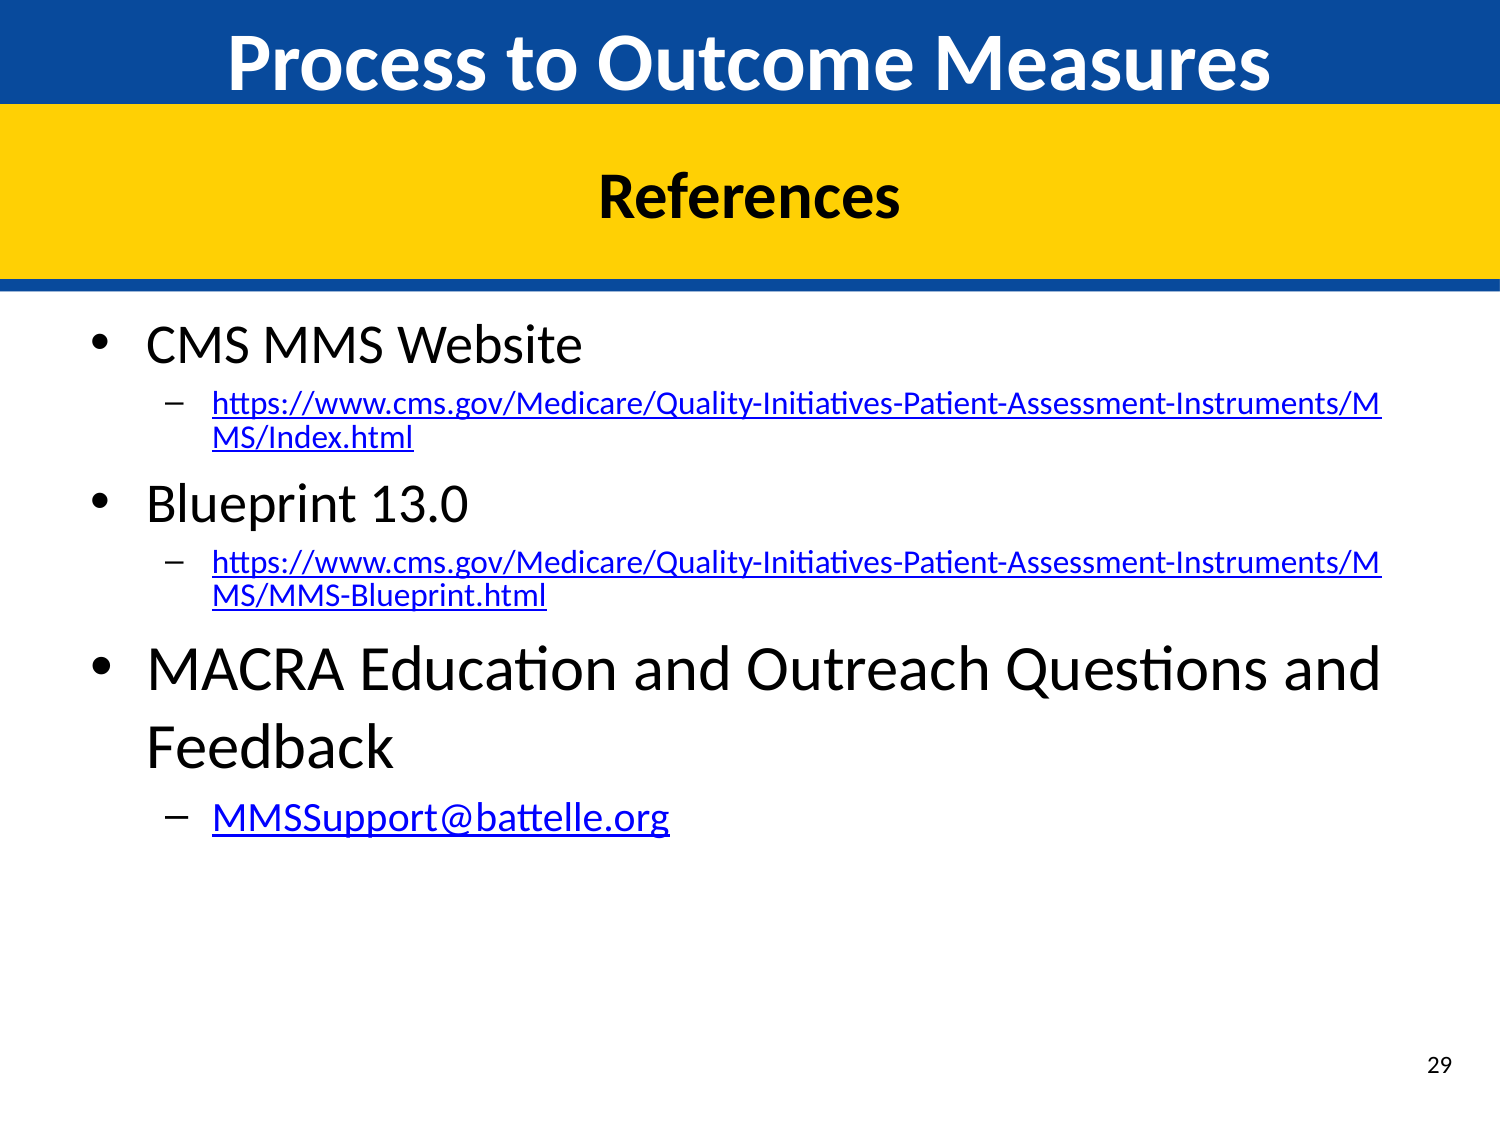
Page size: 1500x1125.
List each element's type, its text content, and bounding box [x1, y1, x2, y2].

text_box References [0, 117, 1500, 279]
list CMS MMS Website https://www.cms.gov/Medicare/Quality-Initiatives-Patient-Assessment-Instruments/MMS/Index.html Blueprint 13.0 https://www.cms.gov/Medicare/Quality-Initiatives-Patient-Assessment-Instruments/MMS/MMS-Blueprint.html MACRA Education and Outreach Questions and Feedback MMSSupport@battelle.org [75, 299, 1425, 1005]
title Process to Outcome Measures [0, 0, 1500, 104]
